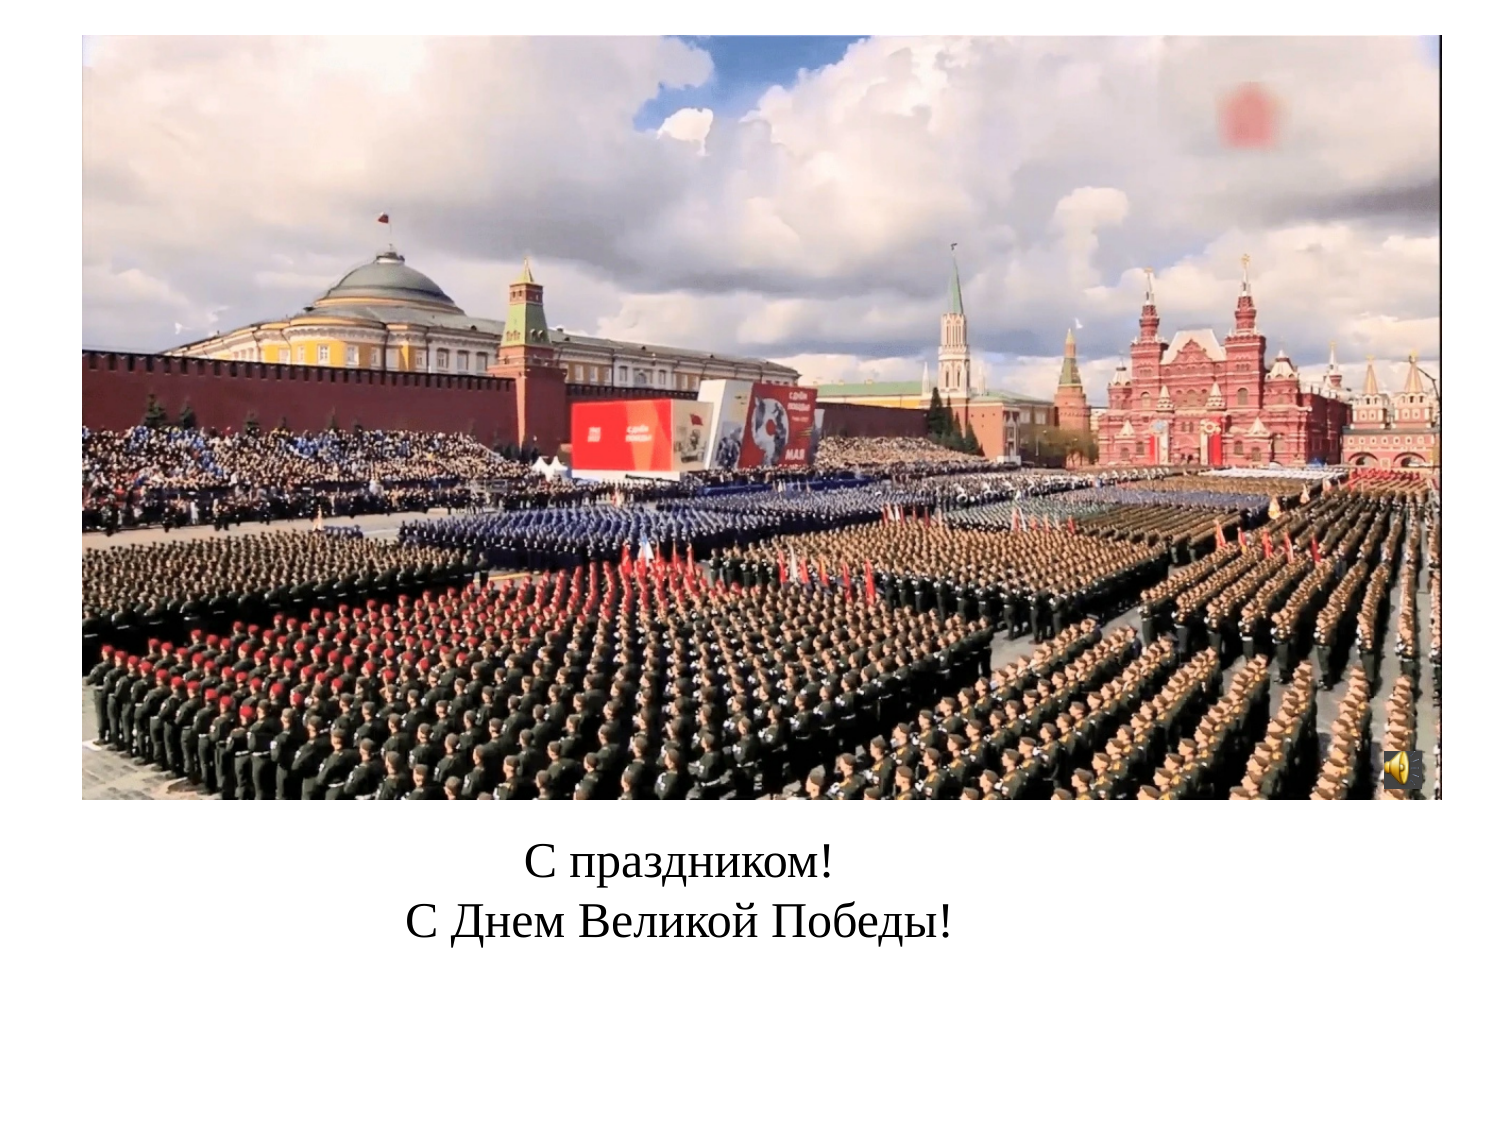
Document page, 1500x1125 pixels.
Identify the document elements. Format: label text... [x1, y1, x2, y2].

picture [1382, 749, 1424, 791]
text_box С праздником! С Днем Великой Победы! [128, 820, 1231, 955]
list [81, 34, 1442, 800]
